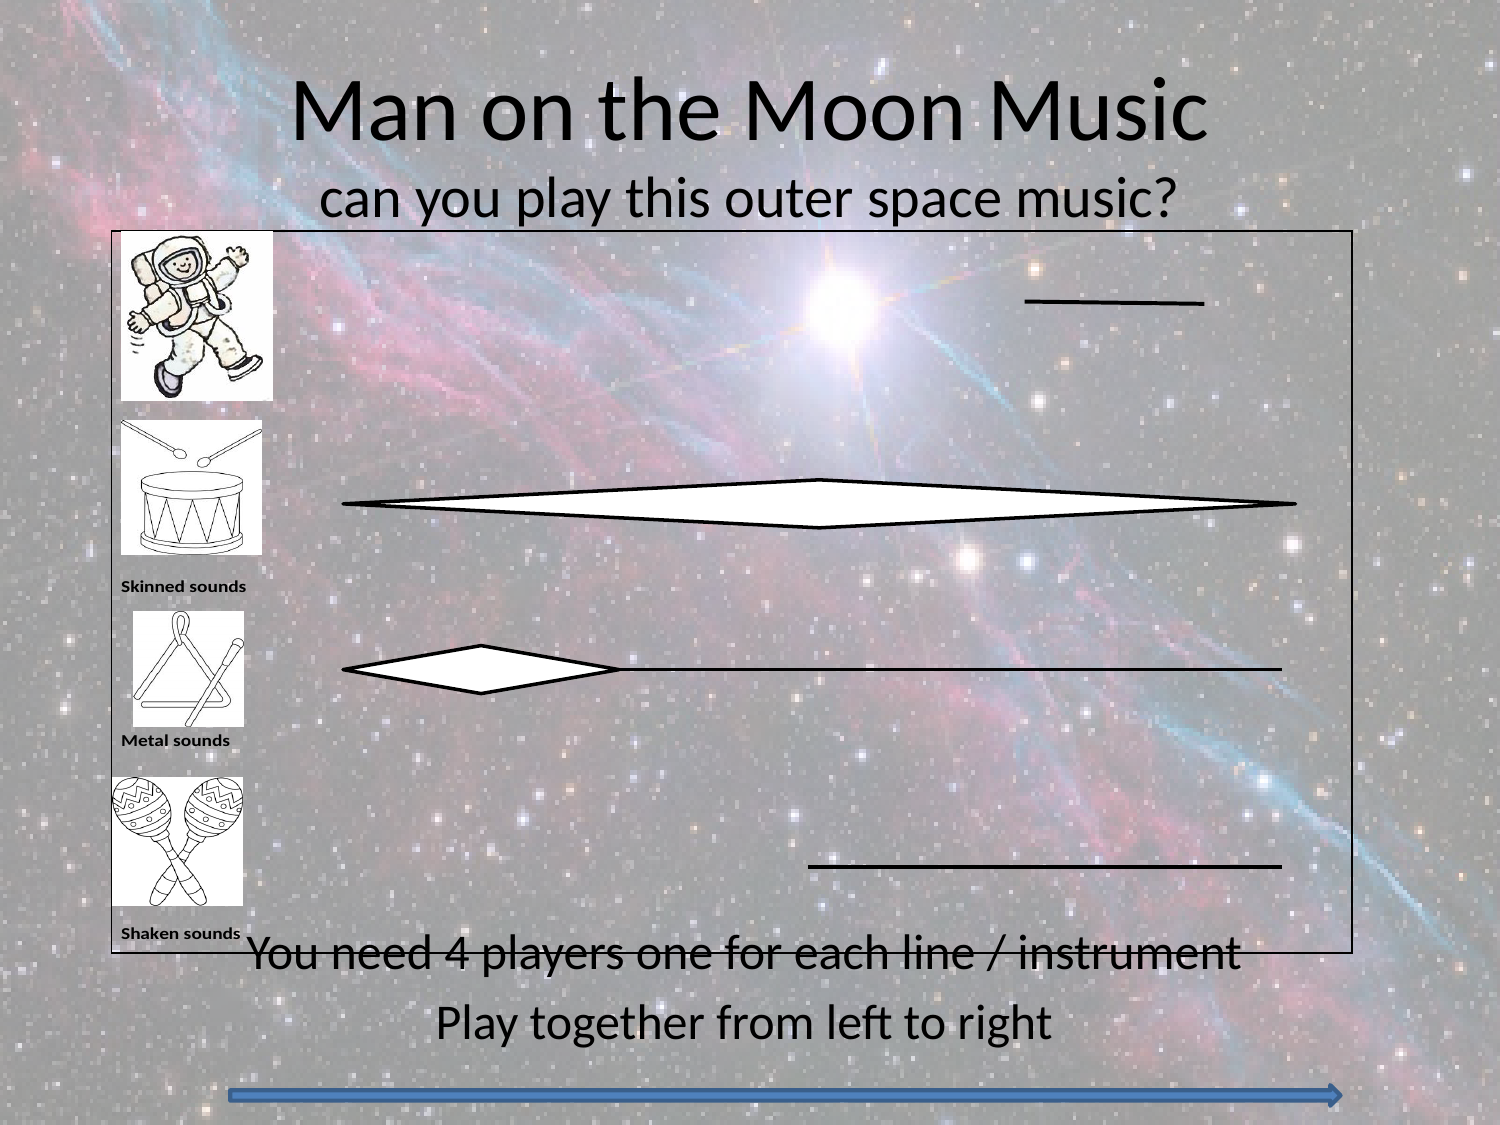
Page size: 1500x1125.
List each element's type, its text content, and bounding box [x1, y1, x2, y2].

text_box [111, 231, 1352, 953]
text_box [228, 1083, 1343, 1108]
title Man on the Moon Music can you play this outer space music? [75, 45, 1425, 233]
list You need 4 players one for each line / instrument Play together from left to right [75, 262, 1425, 1005]
